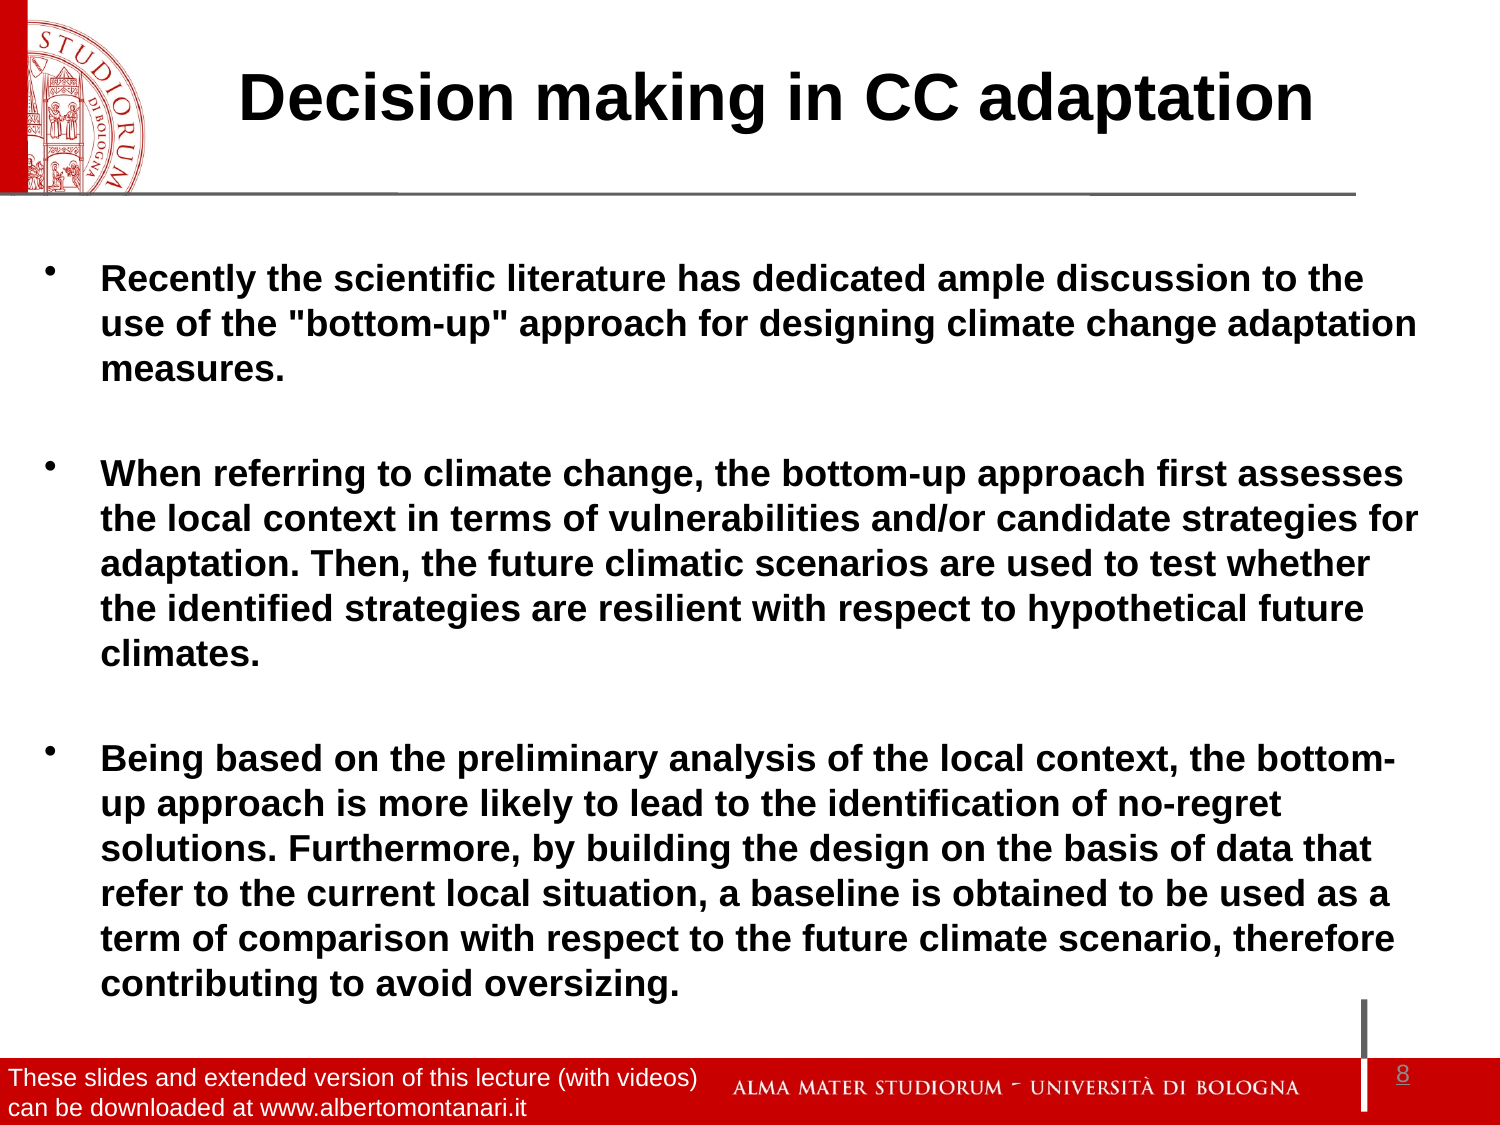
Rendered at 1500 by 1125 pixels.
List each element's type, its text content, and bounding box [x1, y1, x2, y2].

list Recently the scientific literature has dedicated ample discussion to the use of the "bottom-up" approach for designing climate change adaptation measures. When referring to climate change, the bottom-up approach first assesses the local context in terms of vulnerabilities and/or candidate strategies for adaptation. Then, the future climatic scenarios are used to test whether the identified strategies are resilient with respect to hypothetical future climates. Being based on the preliminary analysis of the local context, the bottom-up approach is more likely to lead to the identification of no-regret solutions. Furthermore, by building the design on the basis of data that refer to the current local situation, a baseline is obtained to be used as a term of comparison with respect to the future climate scenario, therefore contributing to avoid oversizing. [29, 246, 1447, 1011]
text_box Decision making in CC adaptation [210, 46, 1345, 142]
picture [28, 16, 151, 192]
slide_number 8 [1074, 1042, 1425, 1103]
picture [0, 1058, 1500, 1125]
